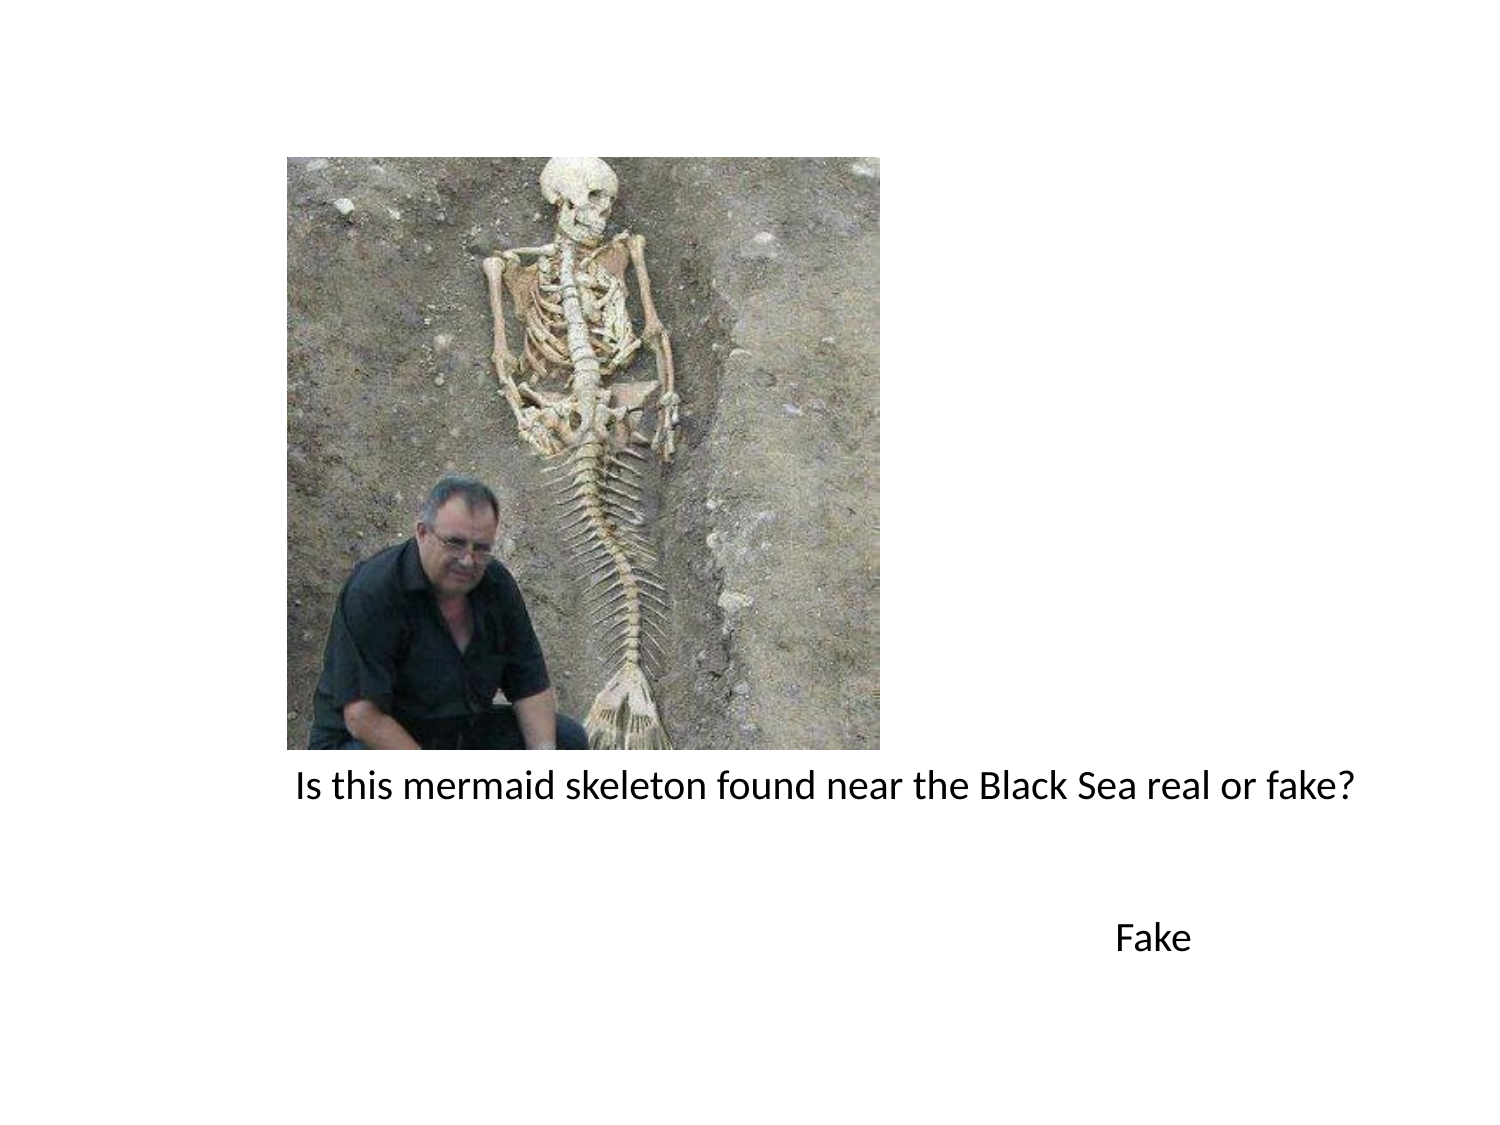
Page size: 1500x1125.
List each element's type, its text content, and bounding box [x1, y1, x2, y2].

picture [287, 157, 880, 751]
text_box Fake [1100, 901, 1207, 967]
text_box Is this mermaid skeleton found near the Black Sea real or fake? [280, 750, 1372, 815]
